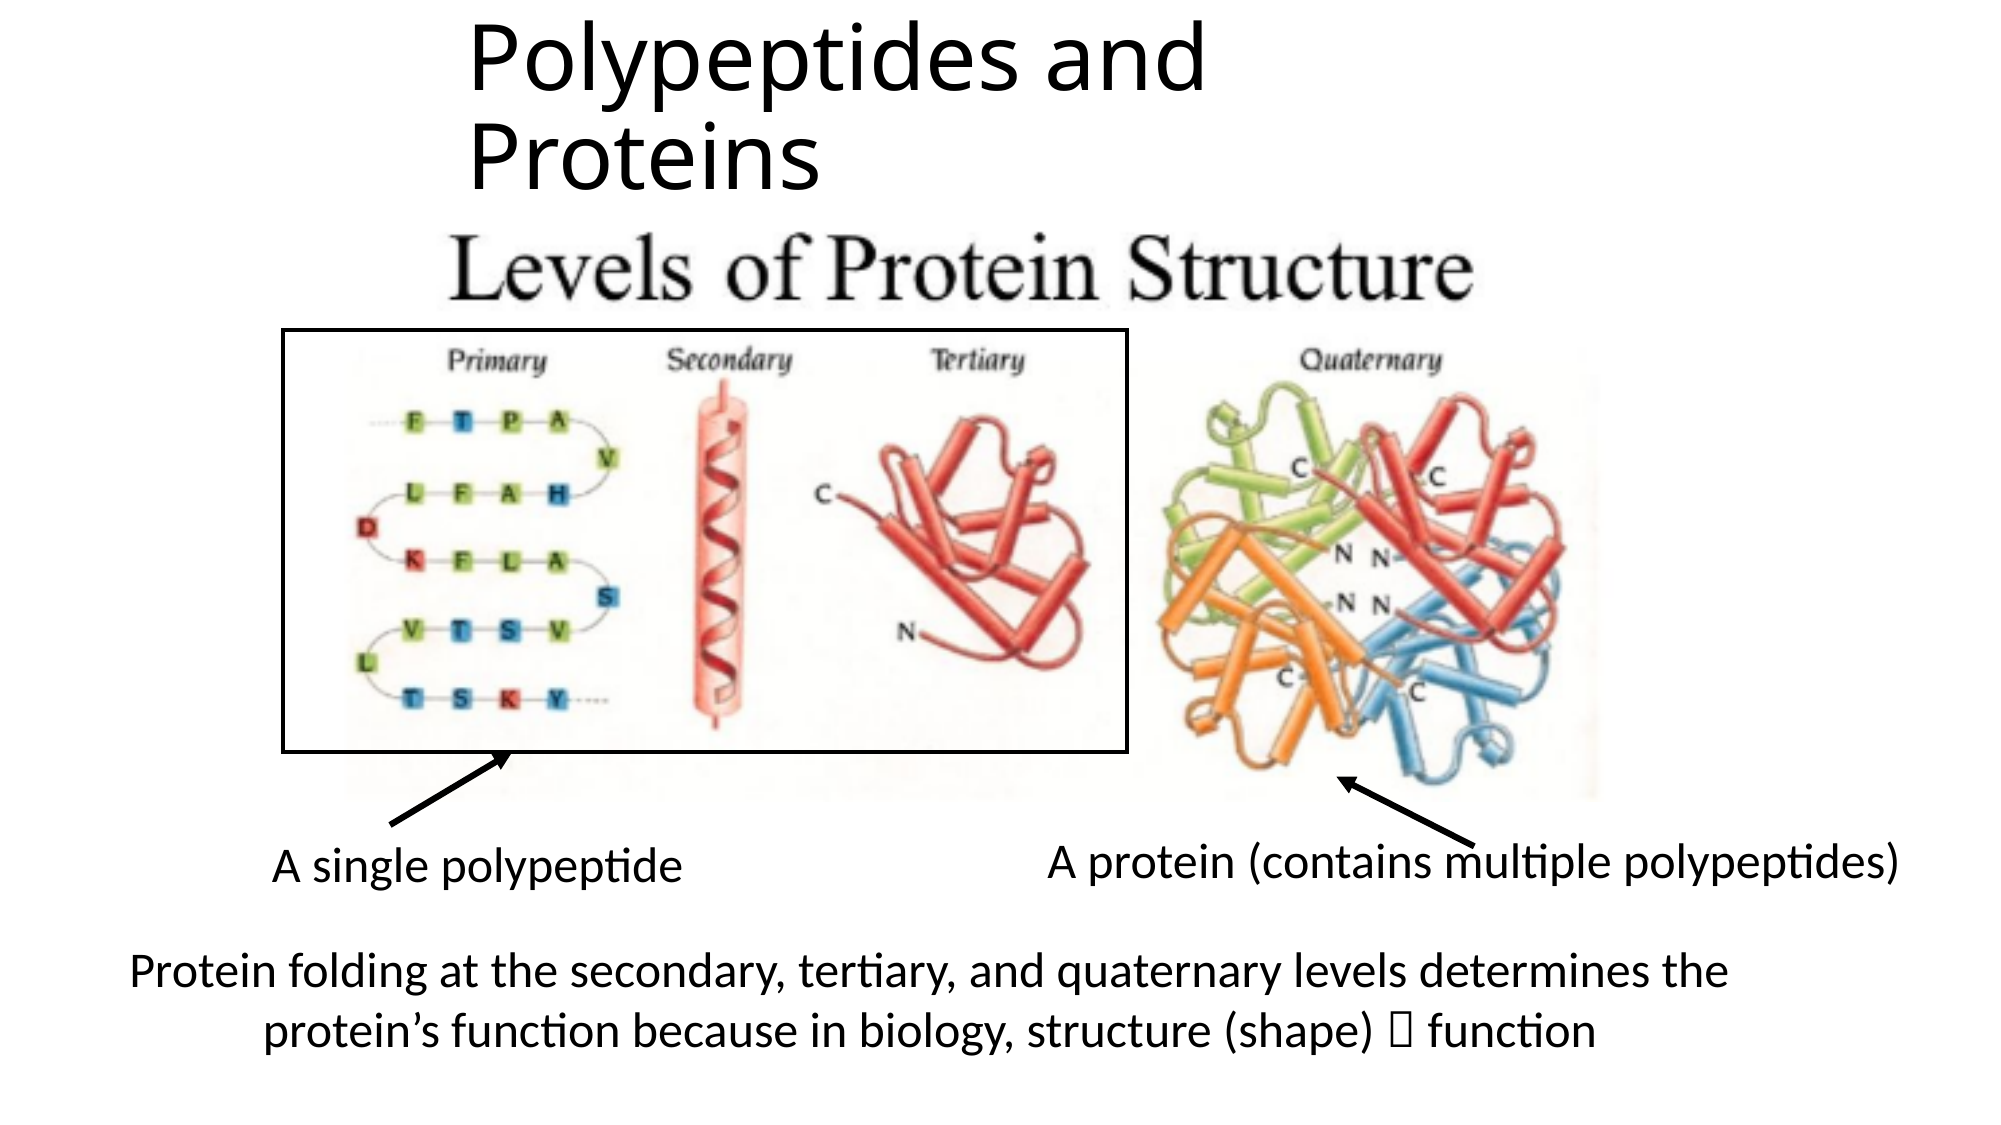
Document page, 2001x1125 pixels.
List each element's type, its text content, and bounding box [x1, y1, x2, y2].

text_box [389, 752, 513, 825]
text_box A single polypeptide [257, 824, 699, 900]
text_box [282, 329, 317, 753]
text_box Protein folding at the secondary, tertiary, and quaternary levels determines the protein’s function because in biology, structure (shape)  function [74, 929, 1785, 1065]
text_box A protein (contains multiple polypeptides) [1032, 820, 1916, 896]
picture [317, 217, 1665, 802]
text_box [1336, 776, 1475, 847]
title Polypeptides and Proteins [451, 1, 1531, 217]
